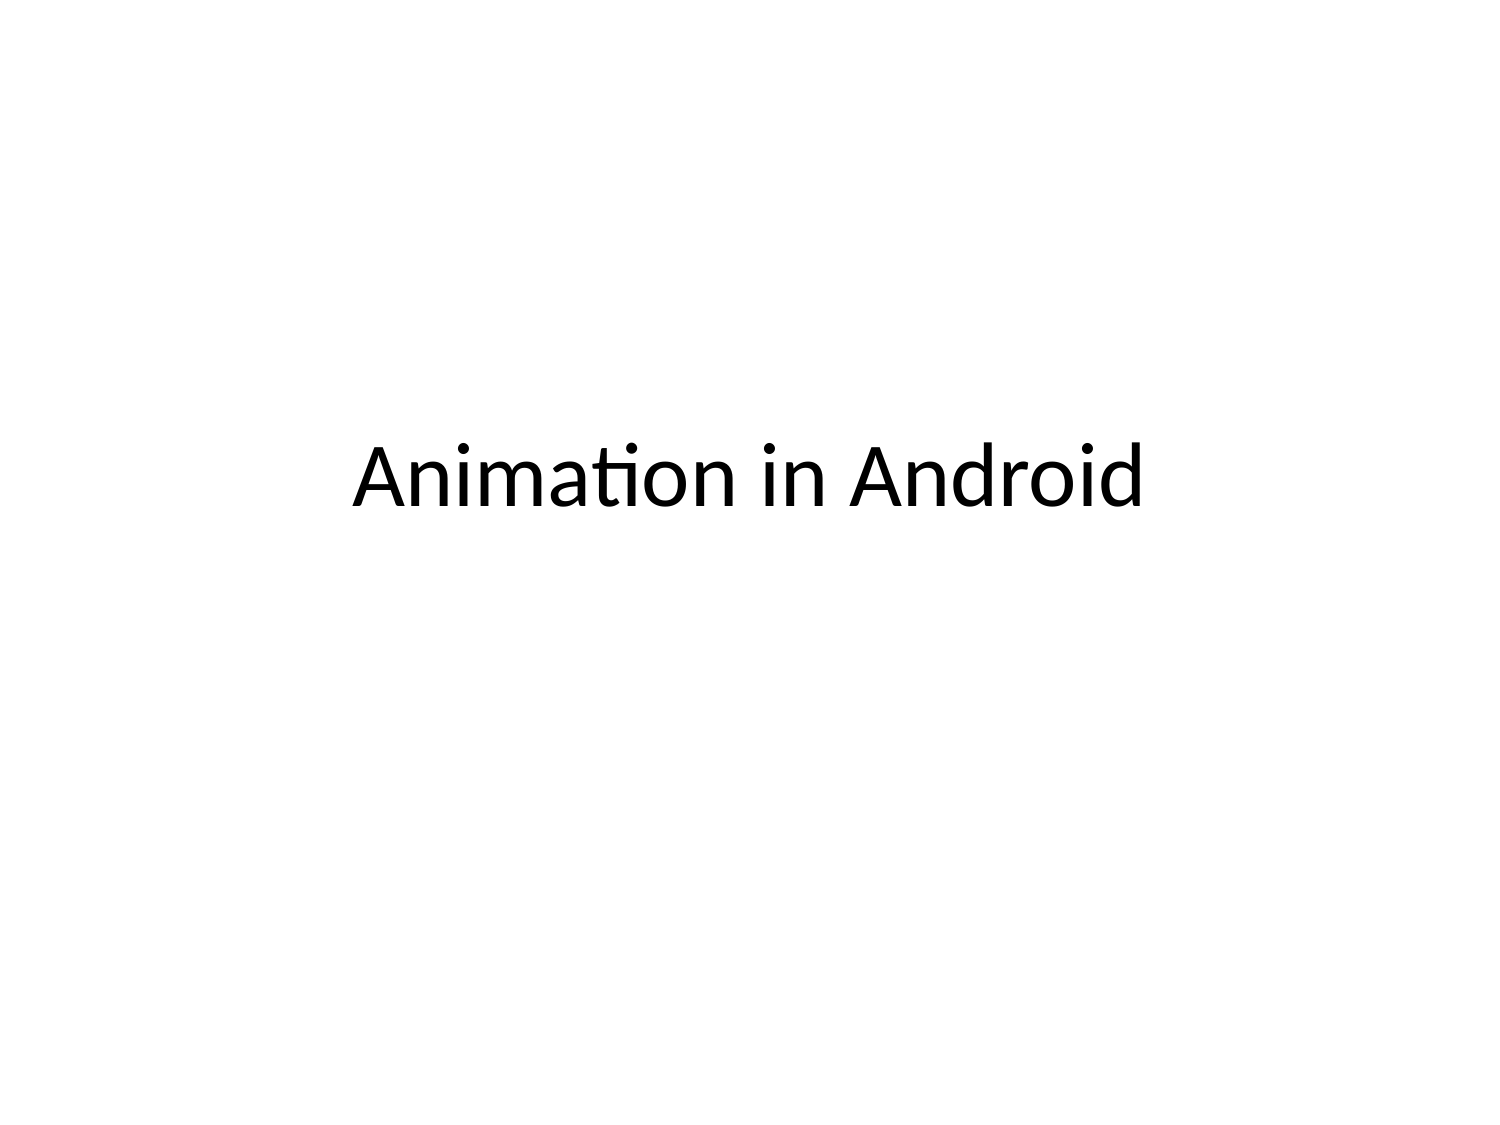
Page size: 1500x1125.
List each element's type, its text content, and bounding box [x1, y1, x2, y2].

title Animation in Android [112, 349, 1388, 591]
